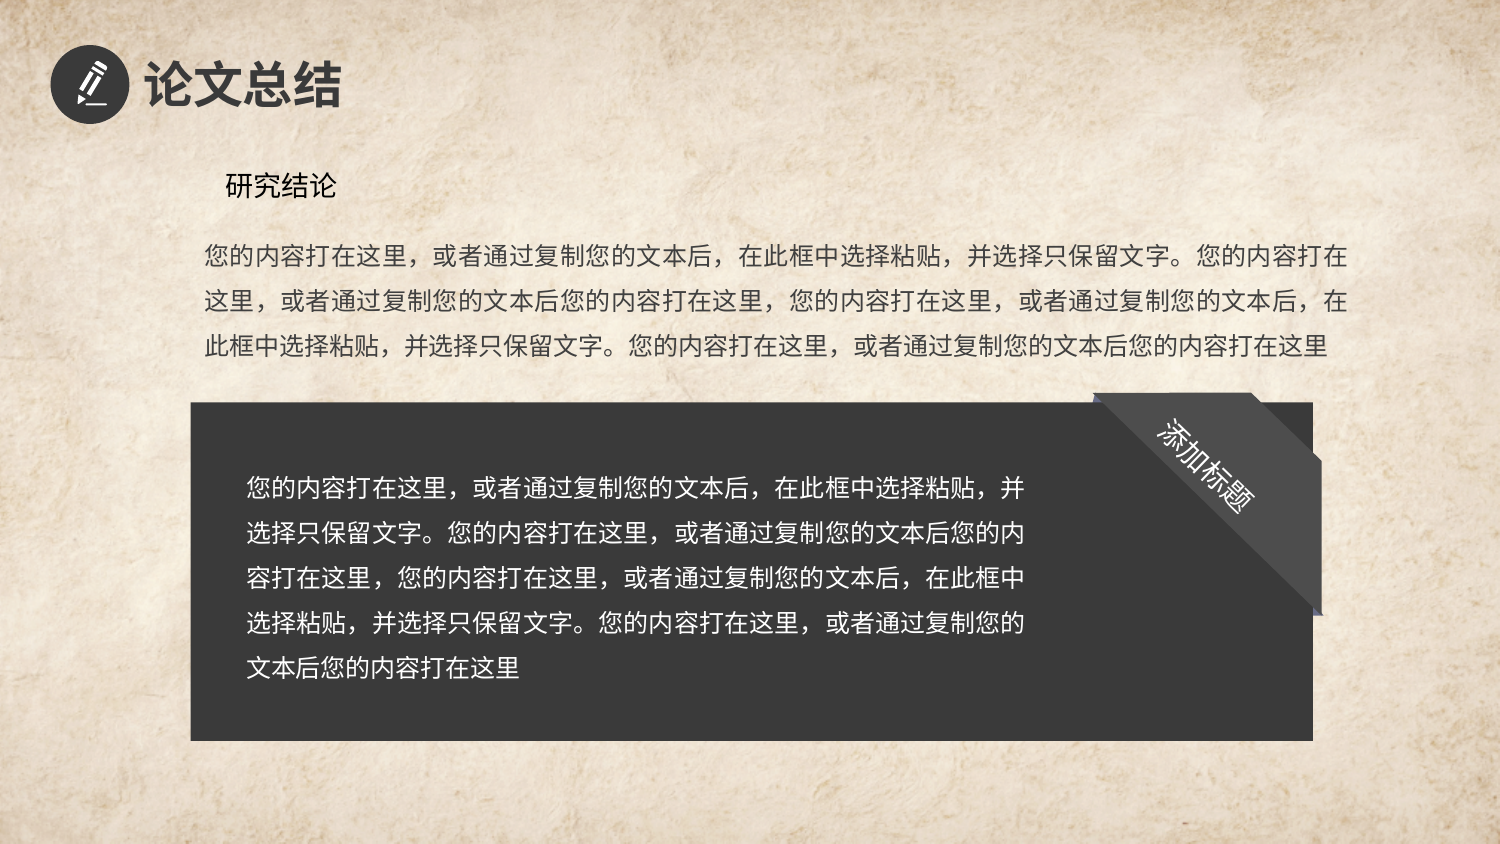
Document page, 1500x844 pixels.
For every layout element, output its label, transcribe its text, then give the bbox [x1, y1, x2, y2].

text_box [51, 46, 129, 123]
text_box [189, 161, 1365, 416]
text_box 论文总结 [129, 46, 482, 121]
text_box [190, 392, 1324, 741]
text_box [1092, 392, 1322, 616]
picture [0, 0, 1500, 844]
